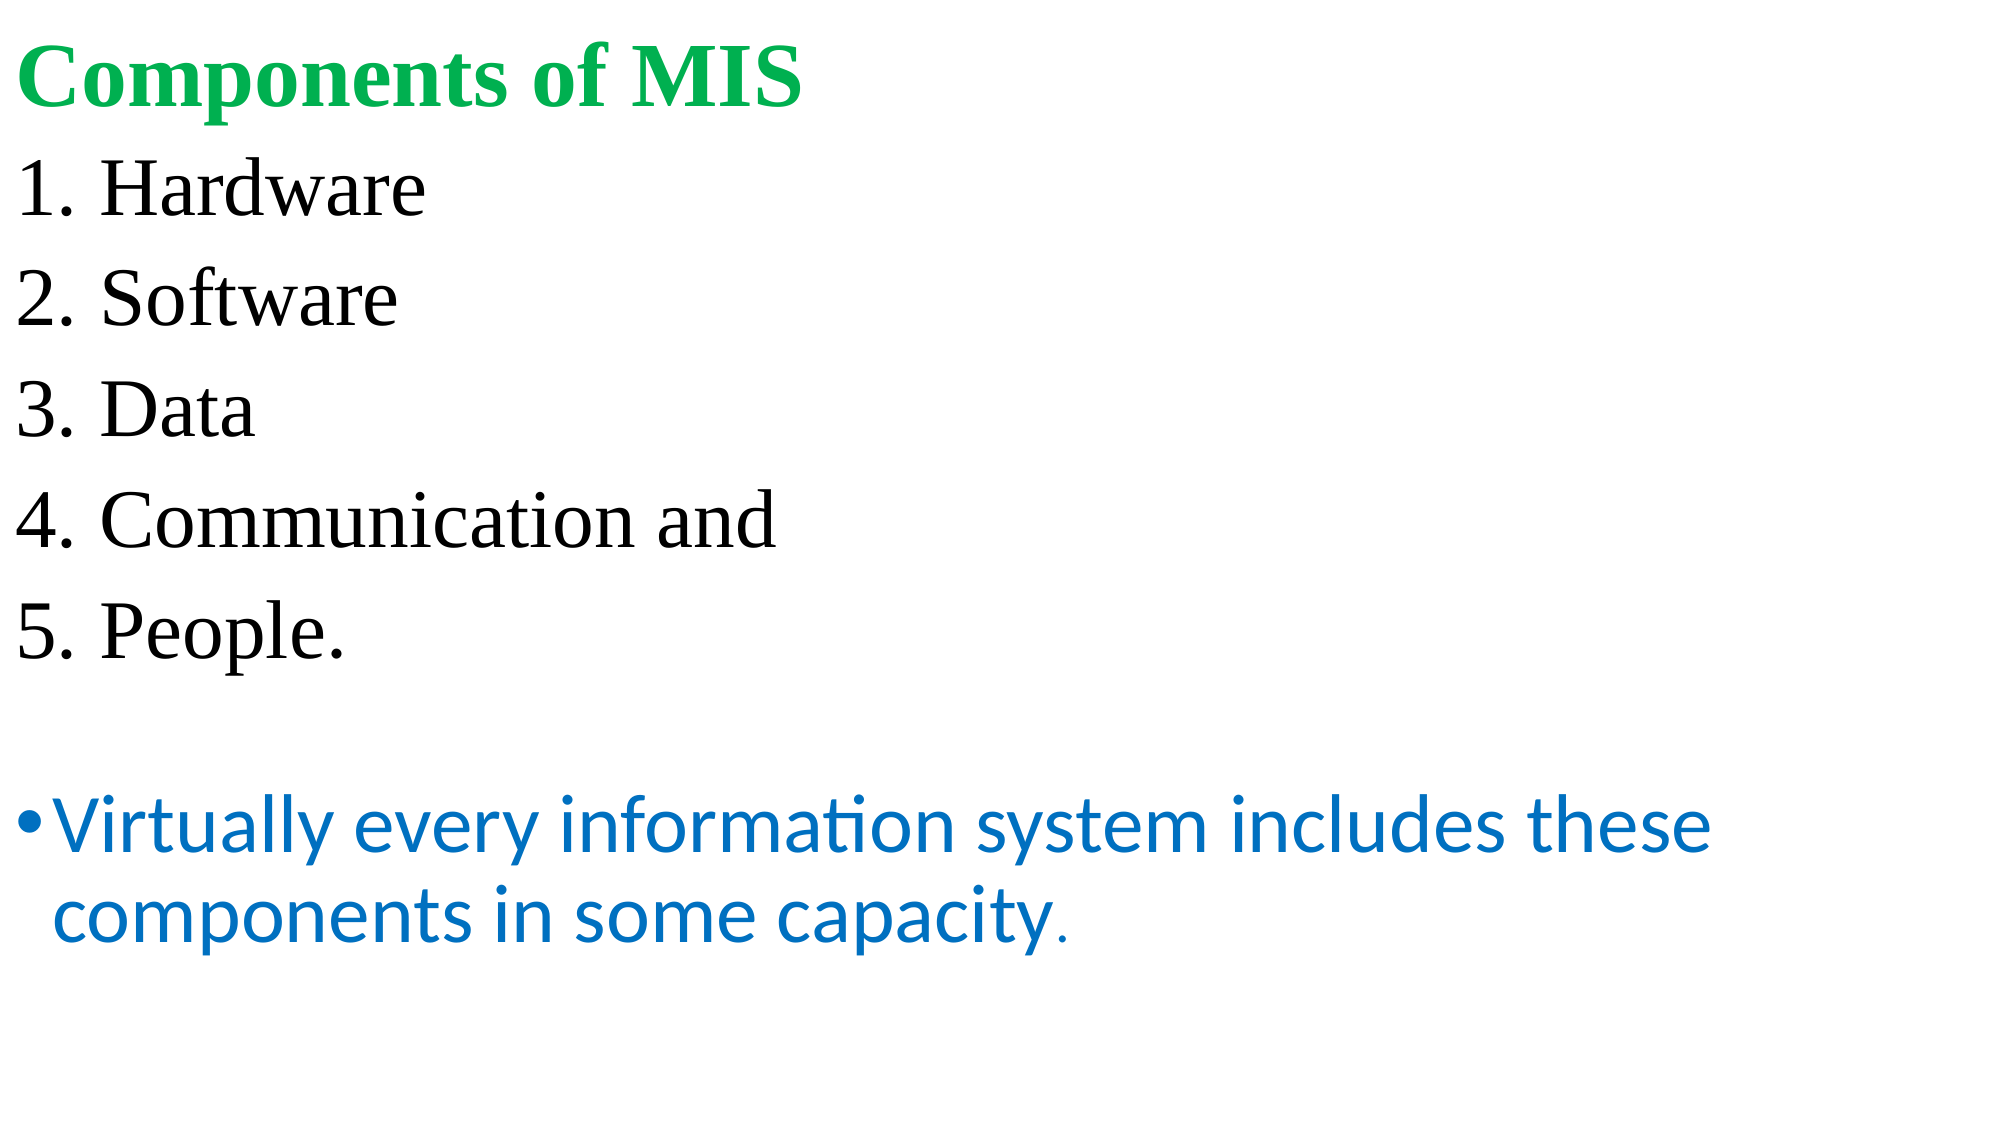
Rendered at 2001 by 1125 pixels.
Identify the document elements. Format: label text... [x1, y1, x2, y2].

title Components of MIS [0, 0, 1863, 135]
list Hardware Software Data Communication and People. Virtually every information system includes these components in some capacity. [0, 135, 2000, 1125]
